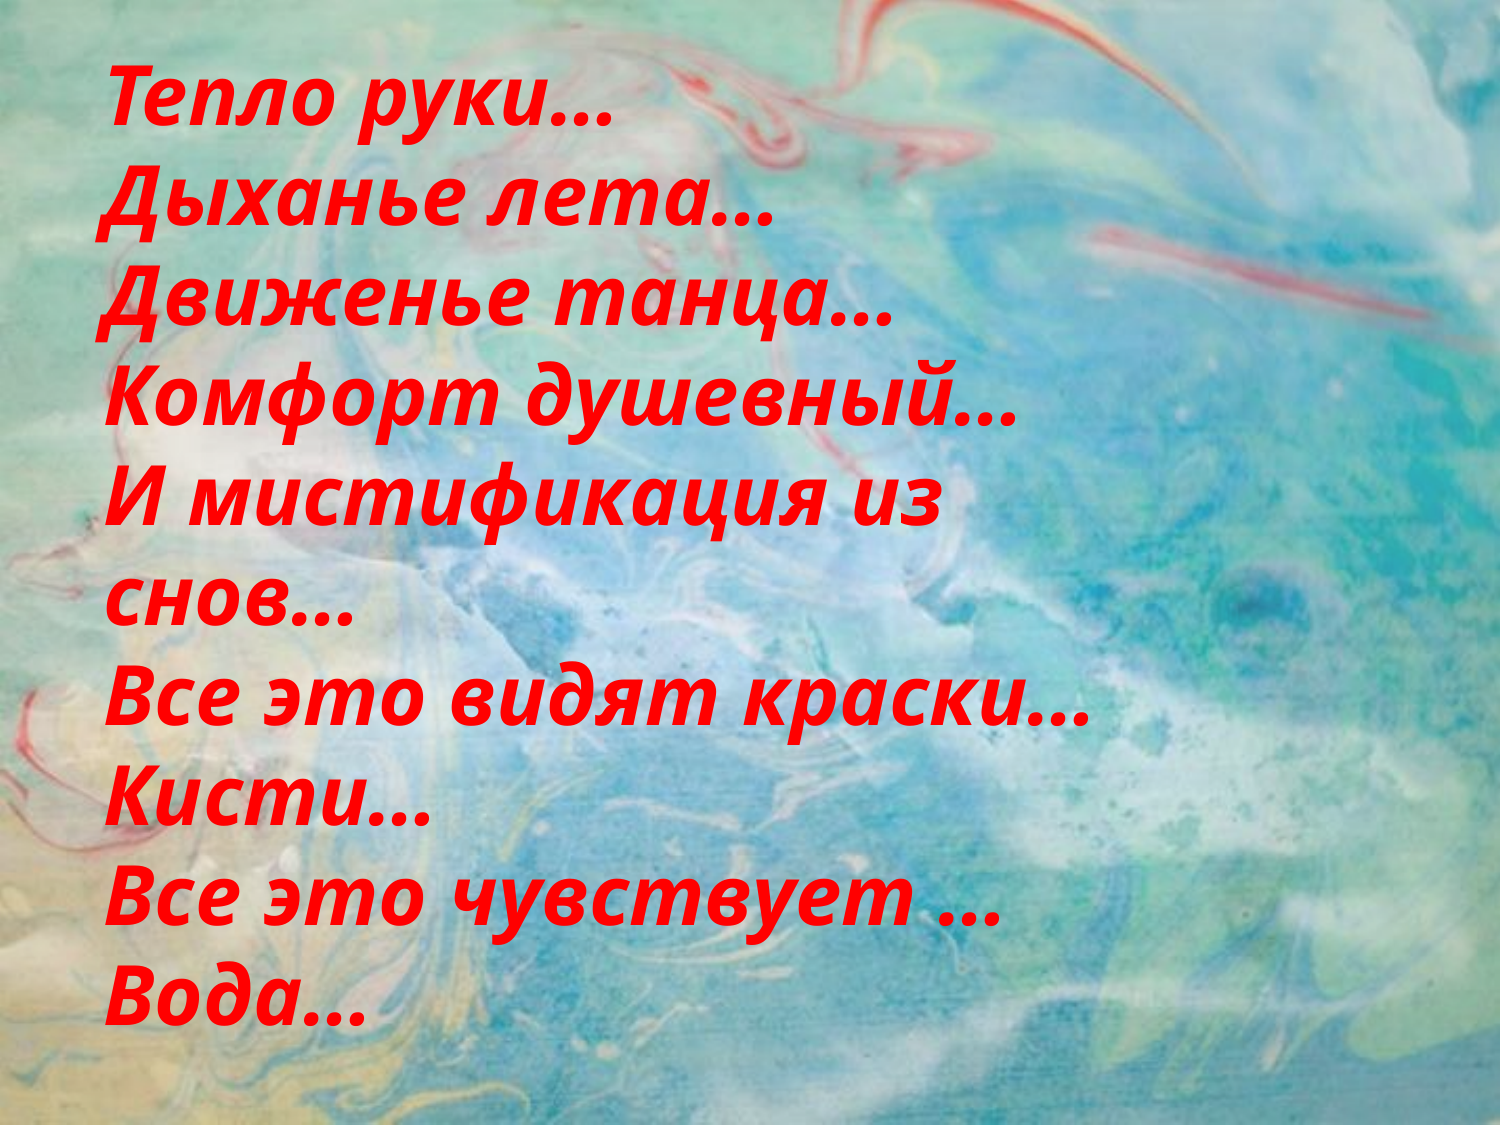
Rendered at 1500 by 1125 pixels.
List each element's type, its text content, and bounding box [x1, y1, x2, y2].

title Тепло руки… Дыханье лета… Движенье танца… Комфорт душевный… И мистификация из снов… Все это видят краски… Кисти… Все это чувствует … Вода… [88, 243, 1199, 941]
